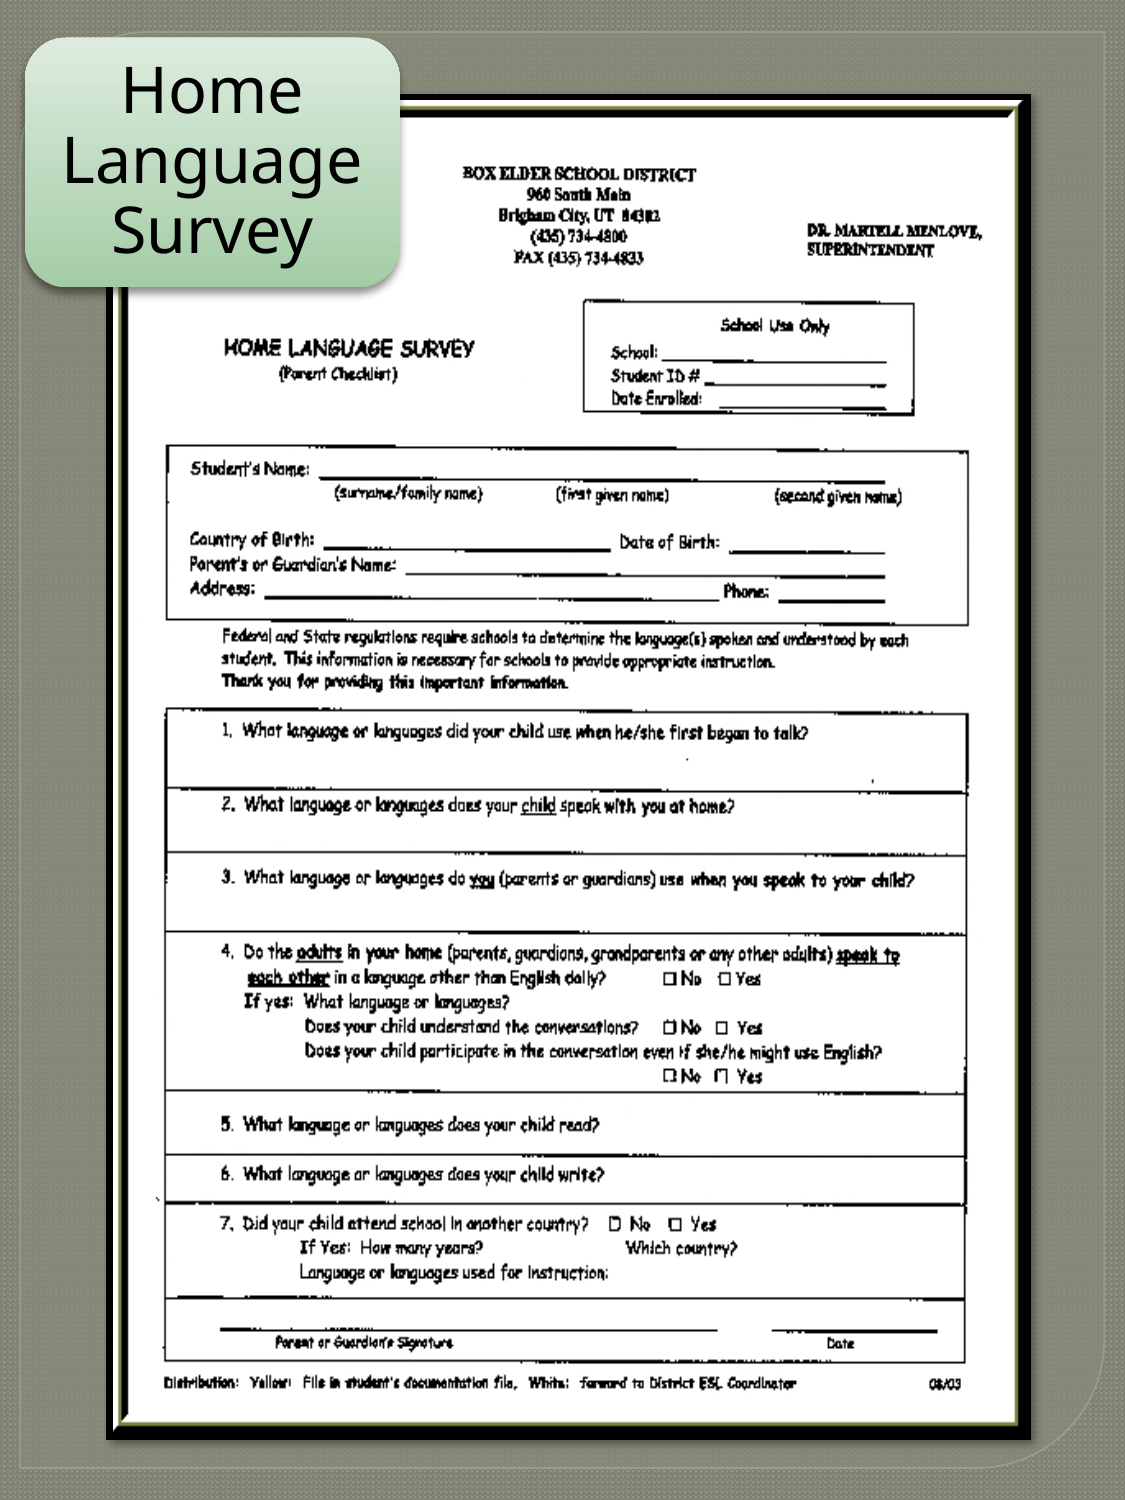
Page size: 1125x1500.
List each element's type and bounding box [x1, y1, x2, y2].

list [112, 99, 1026, 1434]
text_box [24, 37, 401, 288]
